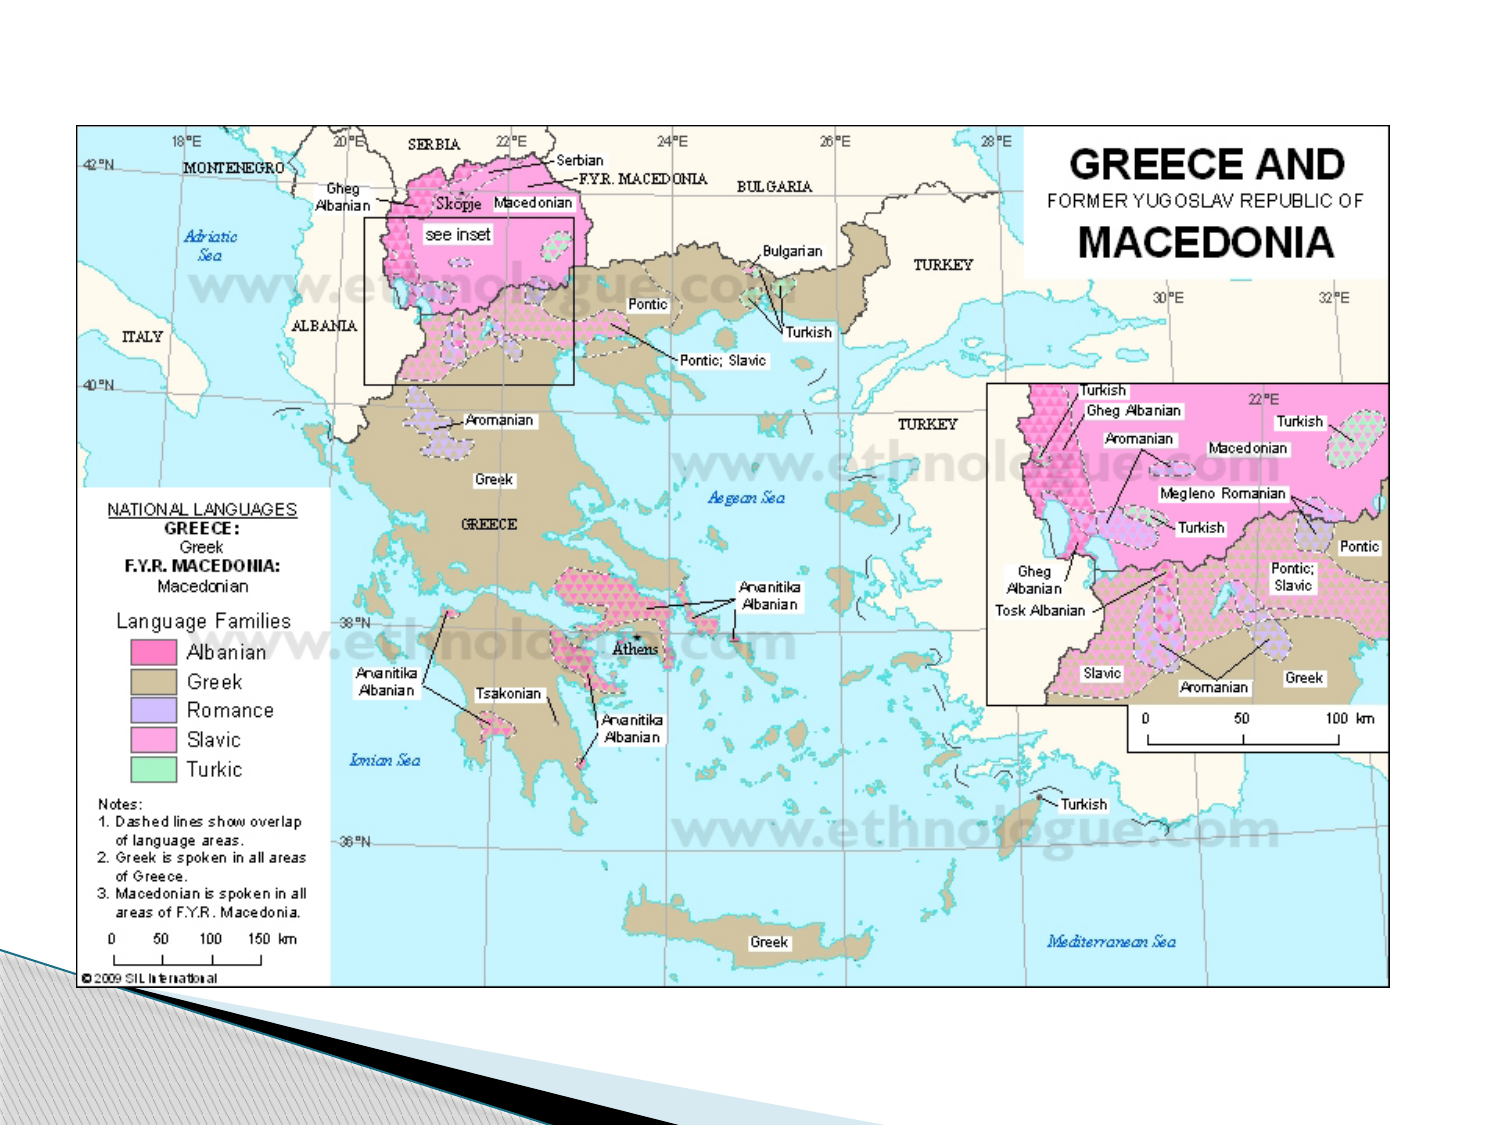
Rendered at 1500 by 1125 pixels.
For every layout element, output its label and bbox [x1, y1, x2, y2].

picture [76, 125, 1390, 989]
